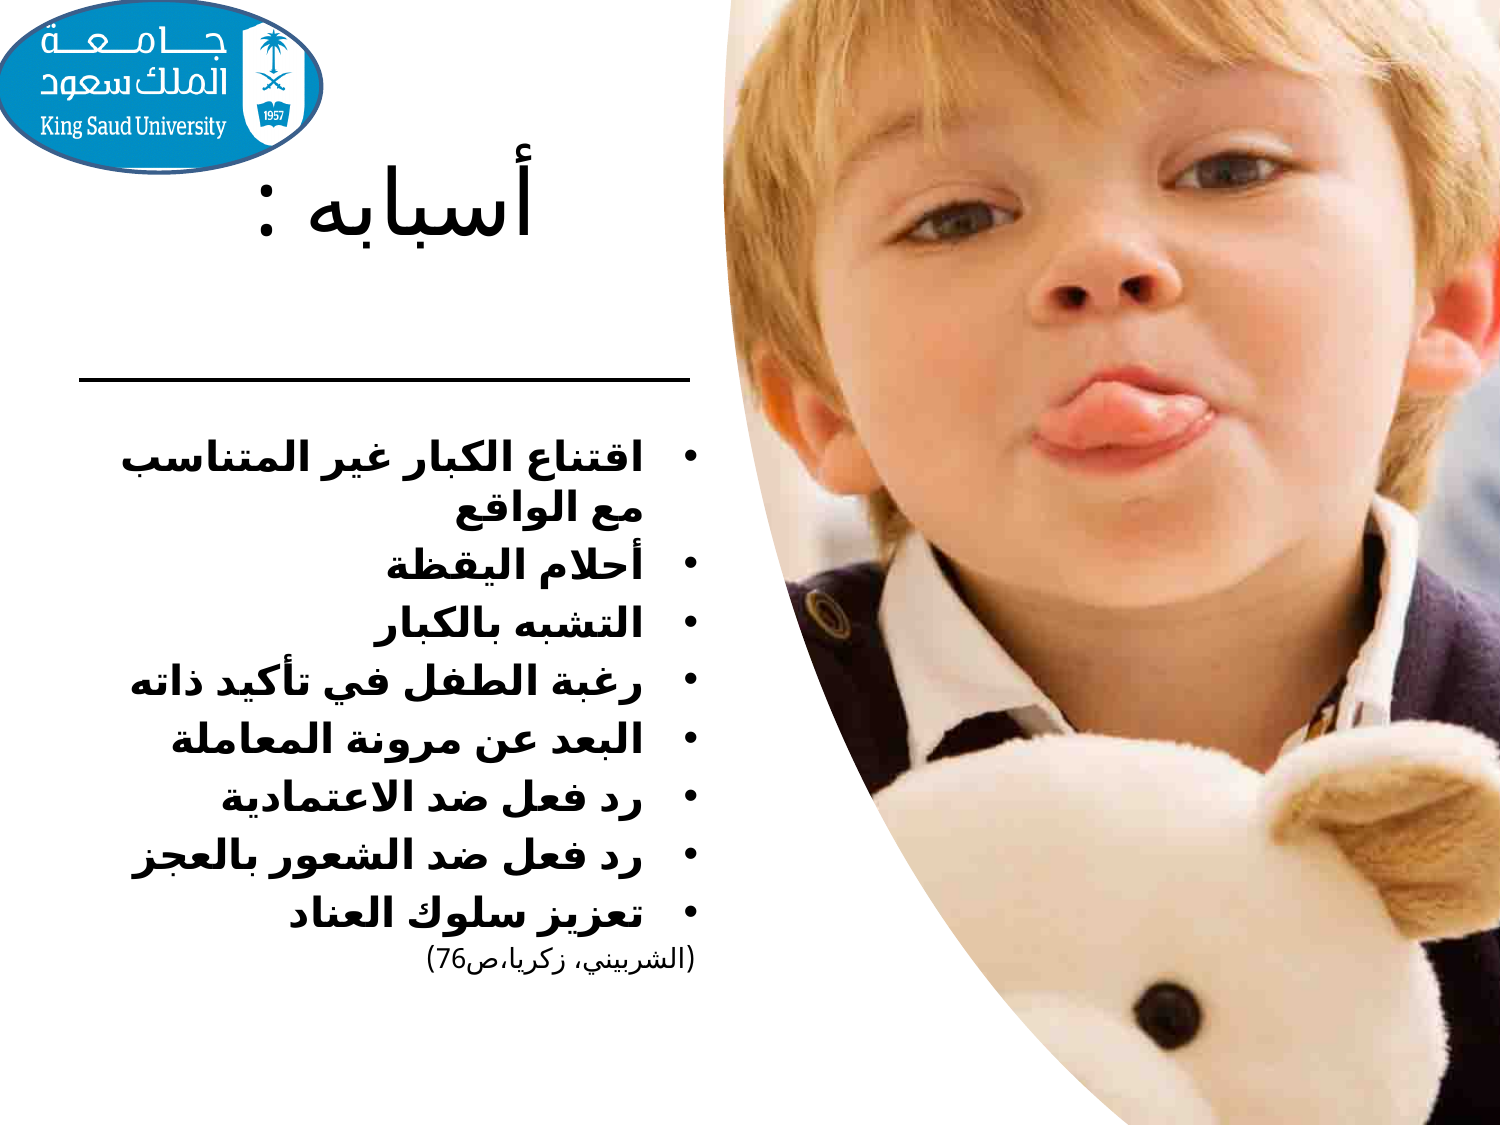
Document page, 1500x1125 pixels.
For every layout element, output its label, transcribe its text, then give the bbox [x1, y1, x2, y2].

picture [722, 0, 1500, 1125]
title أسبابه : [80, 59, 711, 338]
text_box [0, 0, 324, 175]
list اقتناع الكبار غير المتناسب مع الواقع أحلام اليقظة التشبه بالكبار رغبة الطفل في تأكيد ذاته البعد عن مرونة المعاملة رد فعل ضد الاعتمادية رد فعل ضد الشعور بالعجز تعزيز سلوك العناد (الشربيني، زكريا،ص76) [80, 422, 711, 991]
